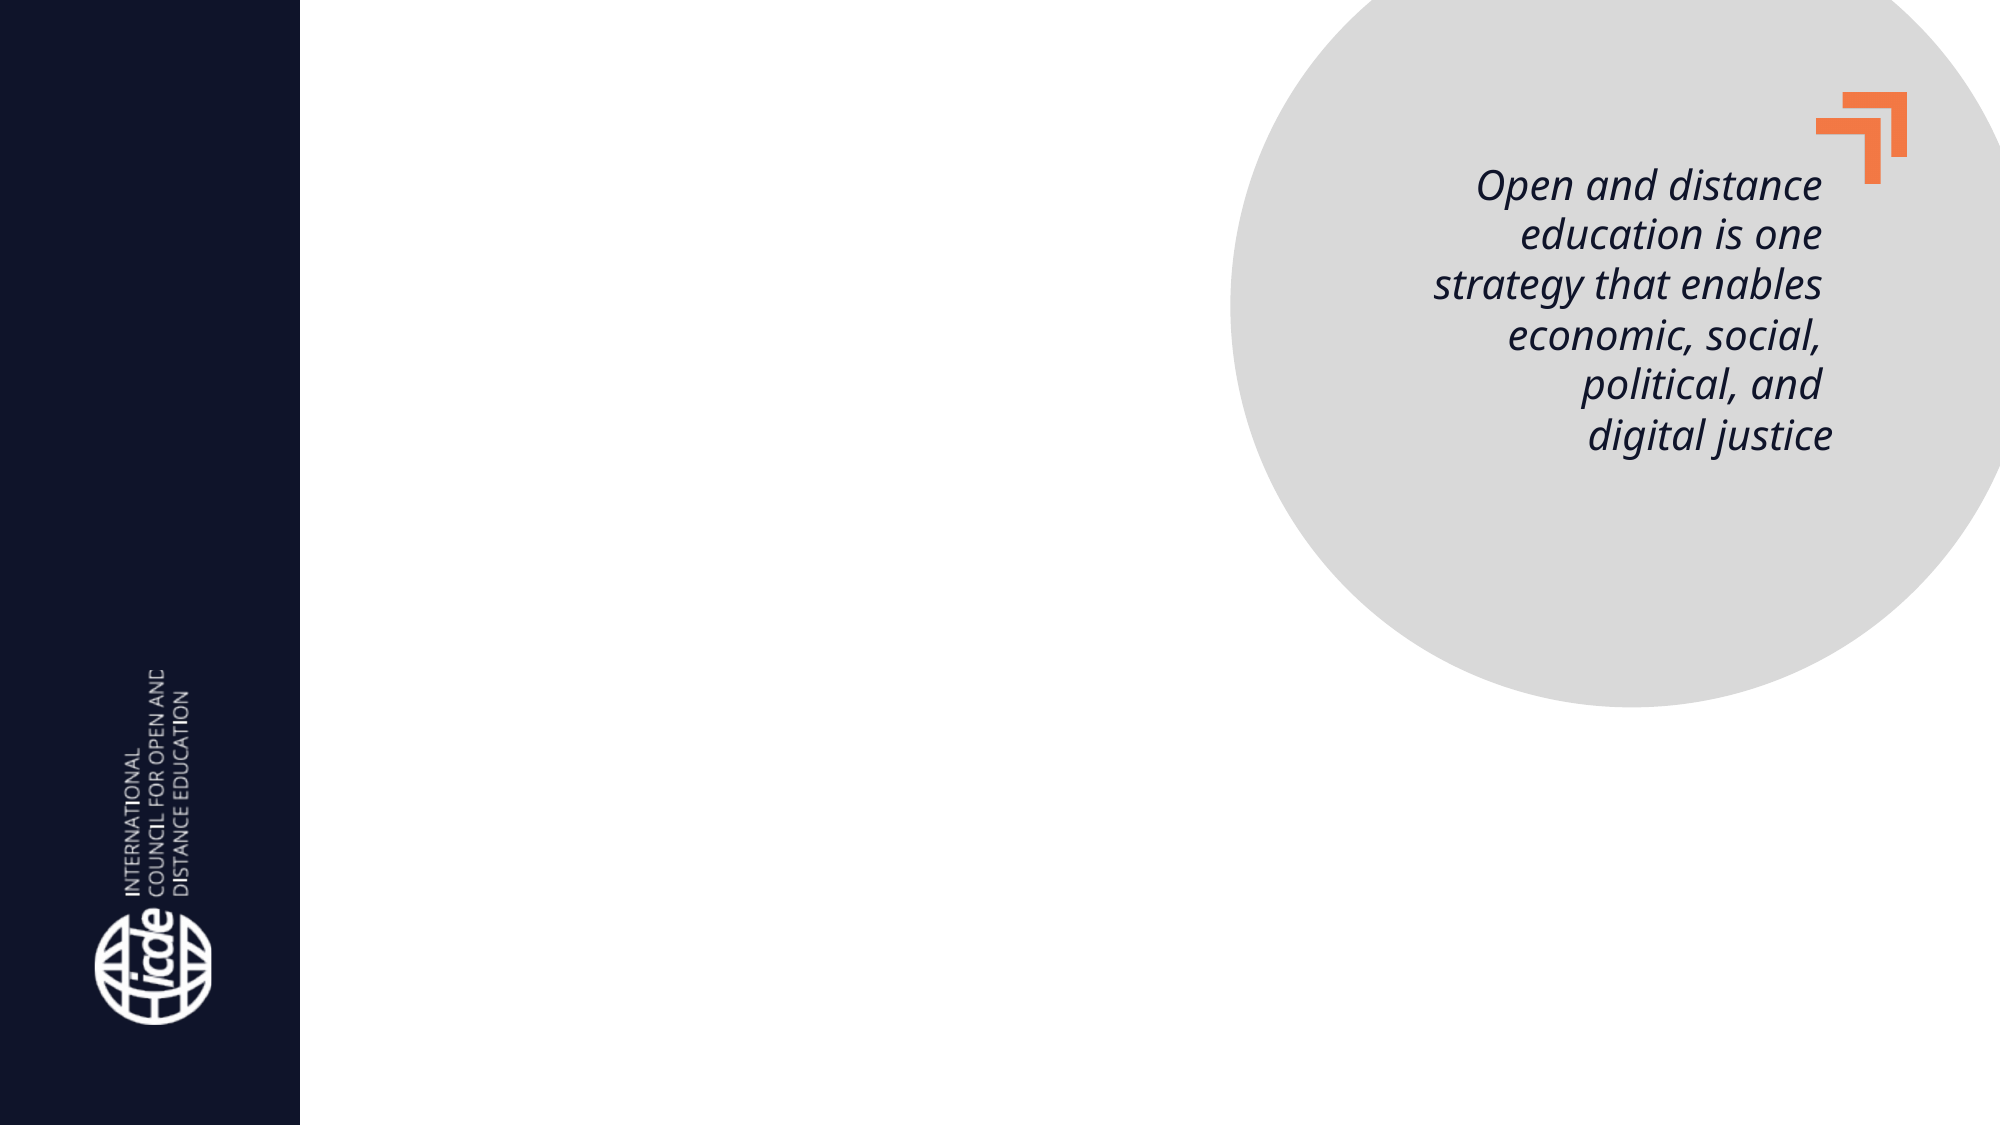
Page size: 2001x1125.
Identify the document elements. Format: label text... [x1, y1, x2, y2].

picture [1816, 92, 1907, 184]
text_box [0, 907, 301, 1125]
text_box [0, 0, 301, 789]
text_box Open and distance education is one strategy that enables economic, social, political, and digital justice [1058, 150, 1849, 546]
text_box [1260, 0, 2000, 709]
picture [0, 789, 331, 907]
